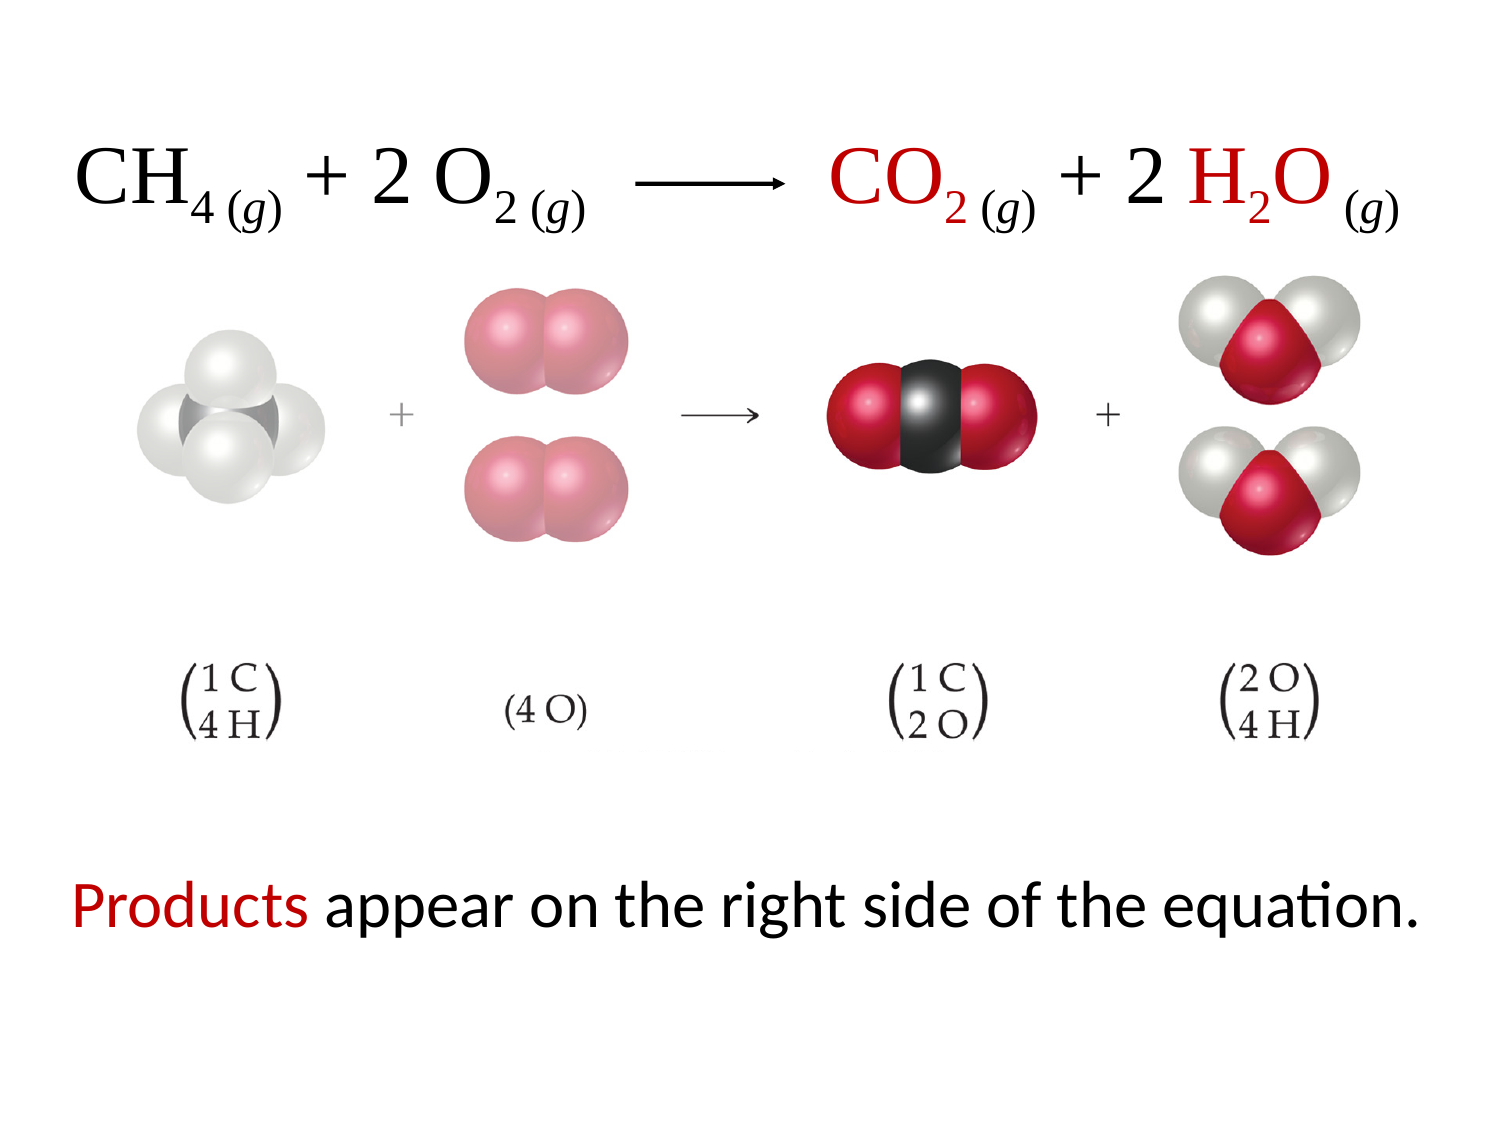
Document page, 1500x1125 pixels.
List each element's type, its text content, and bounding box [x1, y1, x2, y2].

text_box Products appear on the right side of the equation. [0, 853, 1500, 1038]
text_box CH4 (g) + 2 O2 (g) CO2 (g) + 2 H2O (g) [0, 112, 1475, 375]
text_box [635, 177, 786, 190]
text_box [87, 262, 1376, 752]
